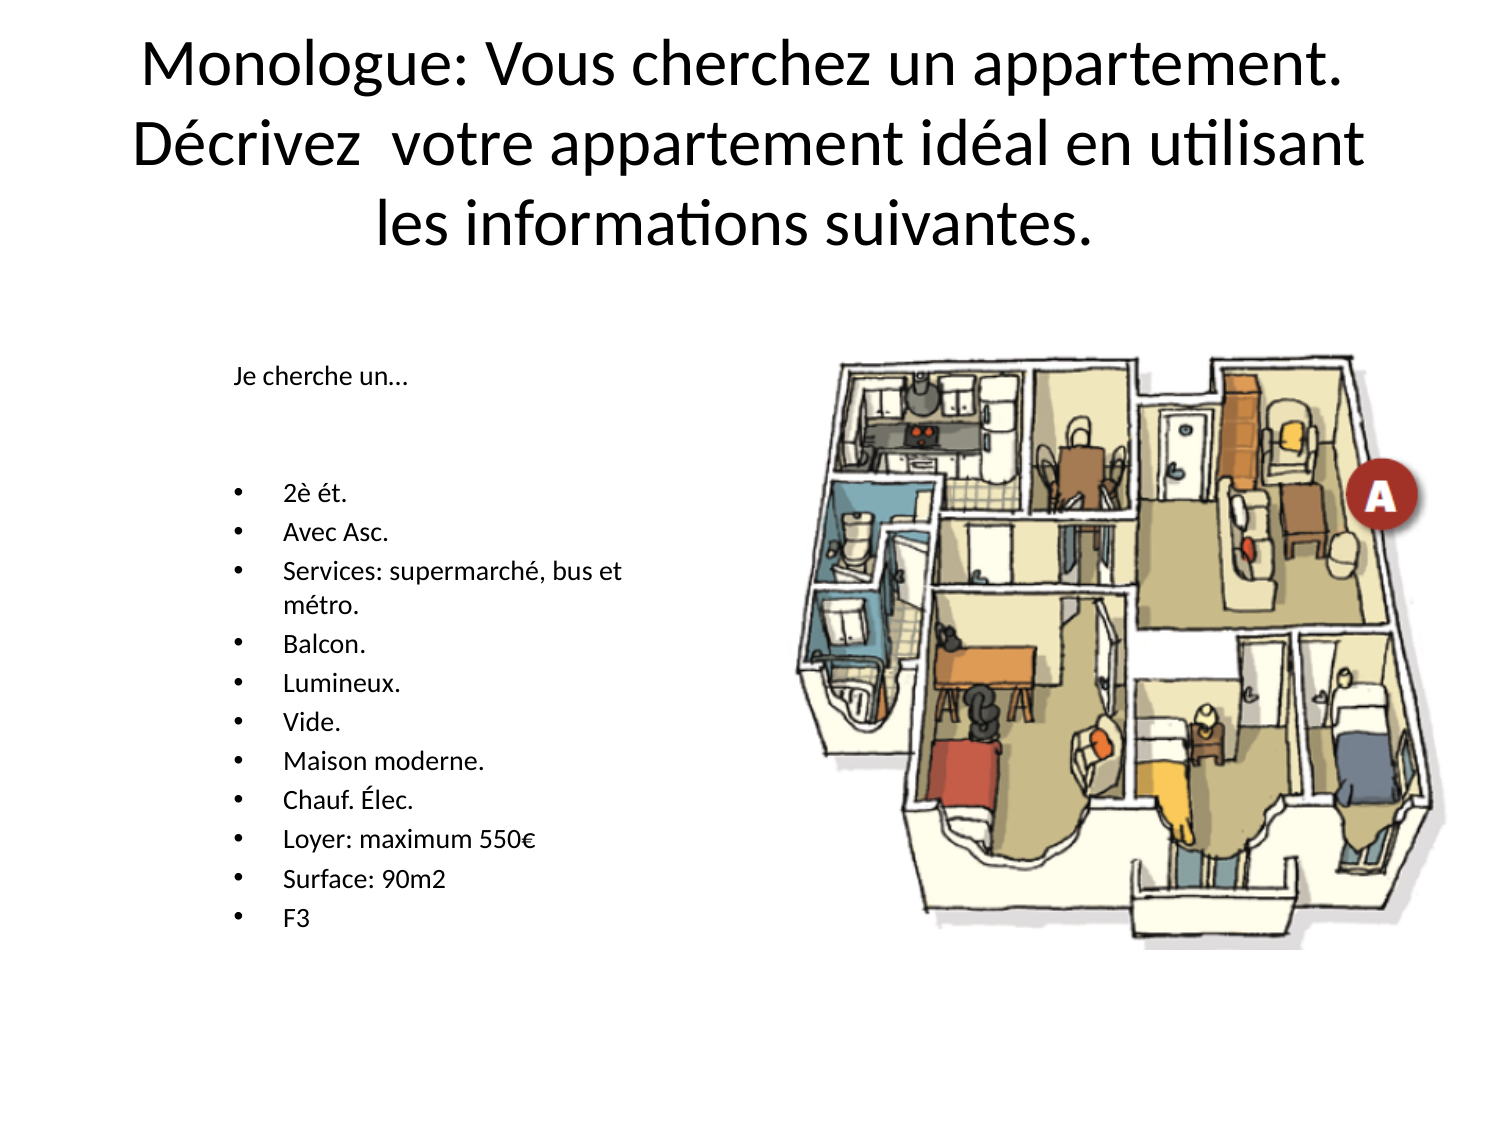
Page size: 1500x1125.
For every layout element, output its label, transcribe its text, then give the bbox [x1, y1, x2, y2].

picture [745, 326, 1454, 950]
list Je cherche un… 2è ét. Avec Asc. Services: supermarché, bus et métro. Balcon. Lumineux. Vide. Maison moderne. Chauf. Élec. Loyer: maximum 550€ Surface: 90m2 F3 [218, 349, 681, 1021]
title Monologue: Vous cherchez un appartement. Décrivez votre appartement idéal en utilisant les informations suivantes. [75, 45, 1425, 233]
